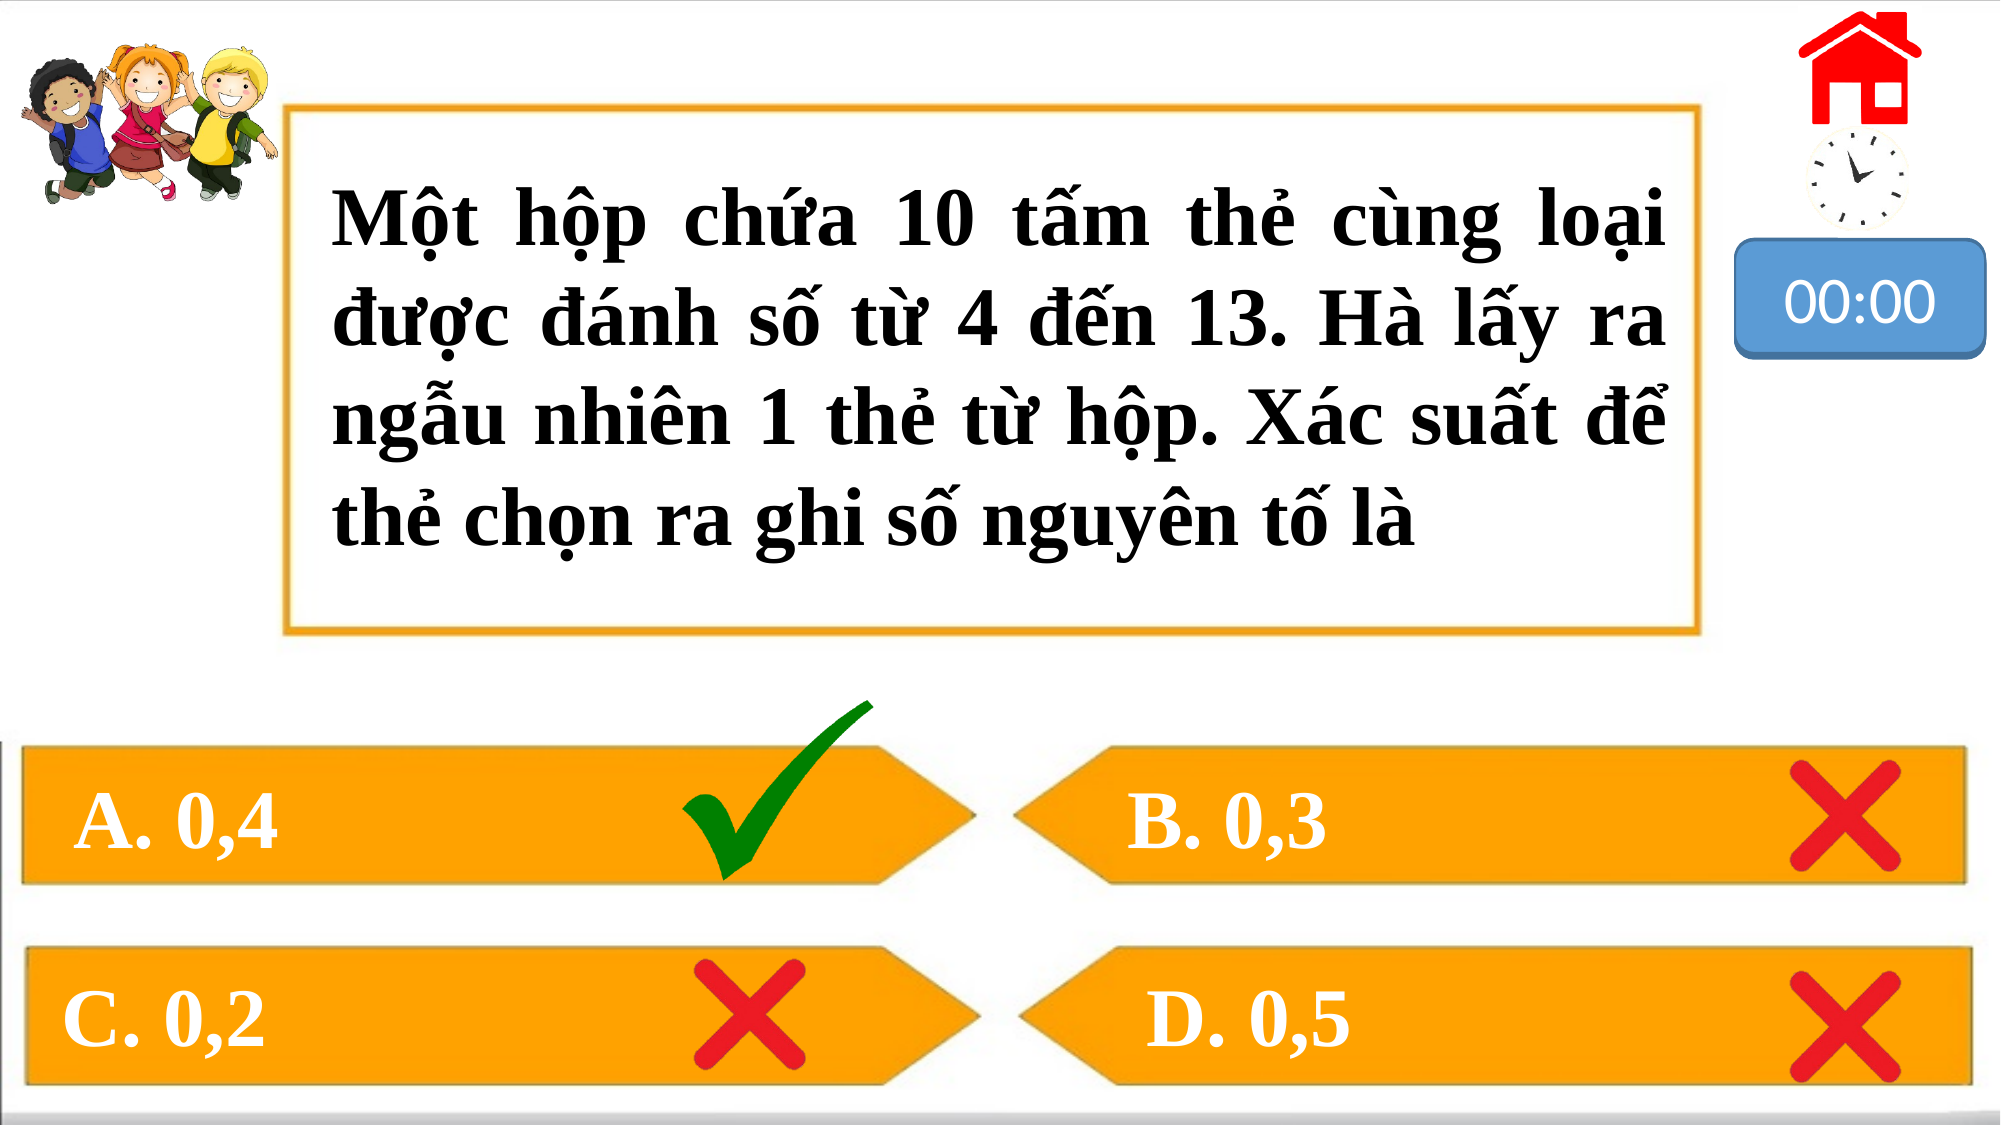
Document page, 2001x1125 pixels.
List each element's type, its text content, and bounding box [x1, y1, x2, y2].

text_box C. 0,2 [46, 955, 870, 1125]
text_box A. 0,4 [59, 757, 667, 873]
text_box 00:00 [1734, 239, 1987, 354]
text_box B. 0,3 [1112, 757, 1735, 873]
picture [0, 0, 2001, 1125]
text_box Một hộp chứa 10 tấm thẻ cùng loại được đánh số từ 4 đến 13. Hà lấy ra ngẫu nhiên 1 thẻ từ hộp. Xác suất để thẻ chọn ra ghi số nguyên tố là [316, 154, 1684, 569]
text_box D. 0,5 [1131, 956, 1735, 1071]
